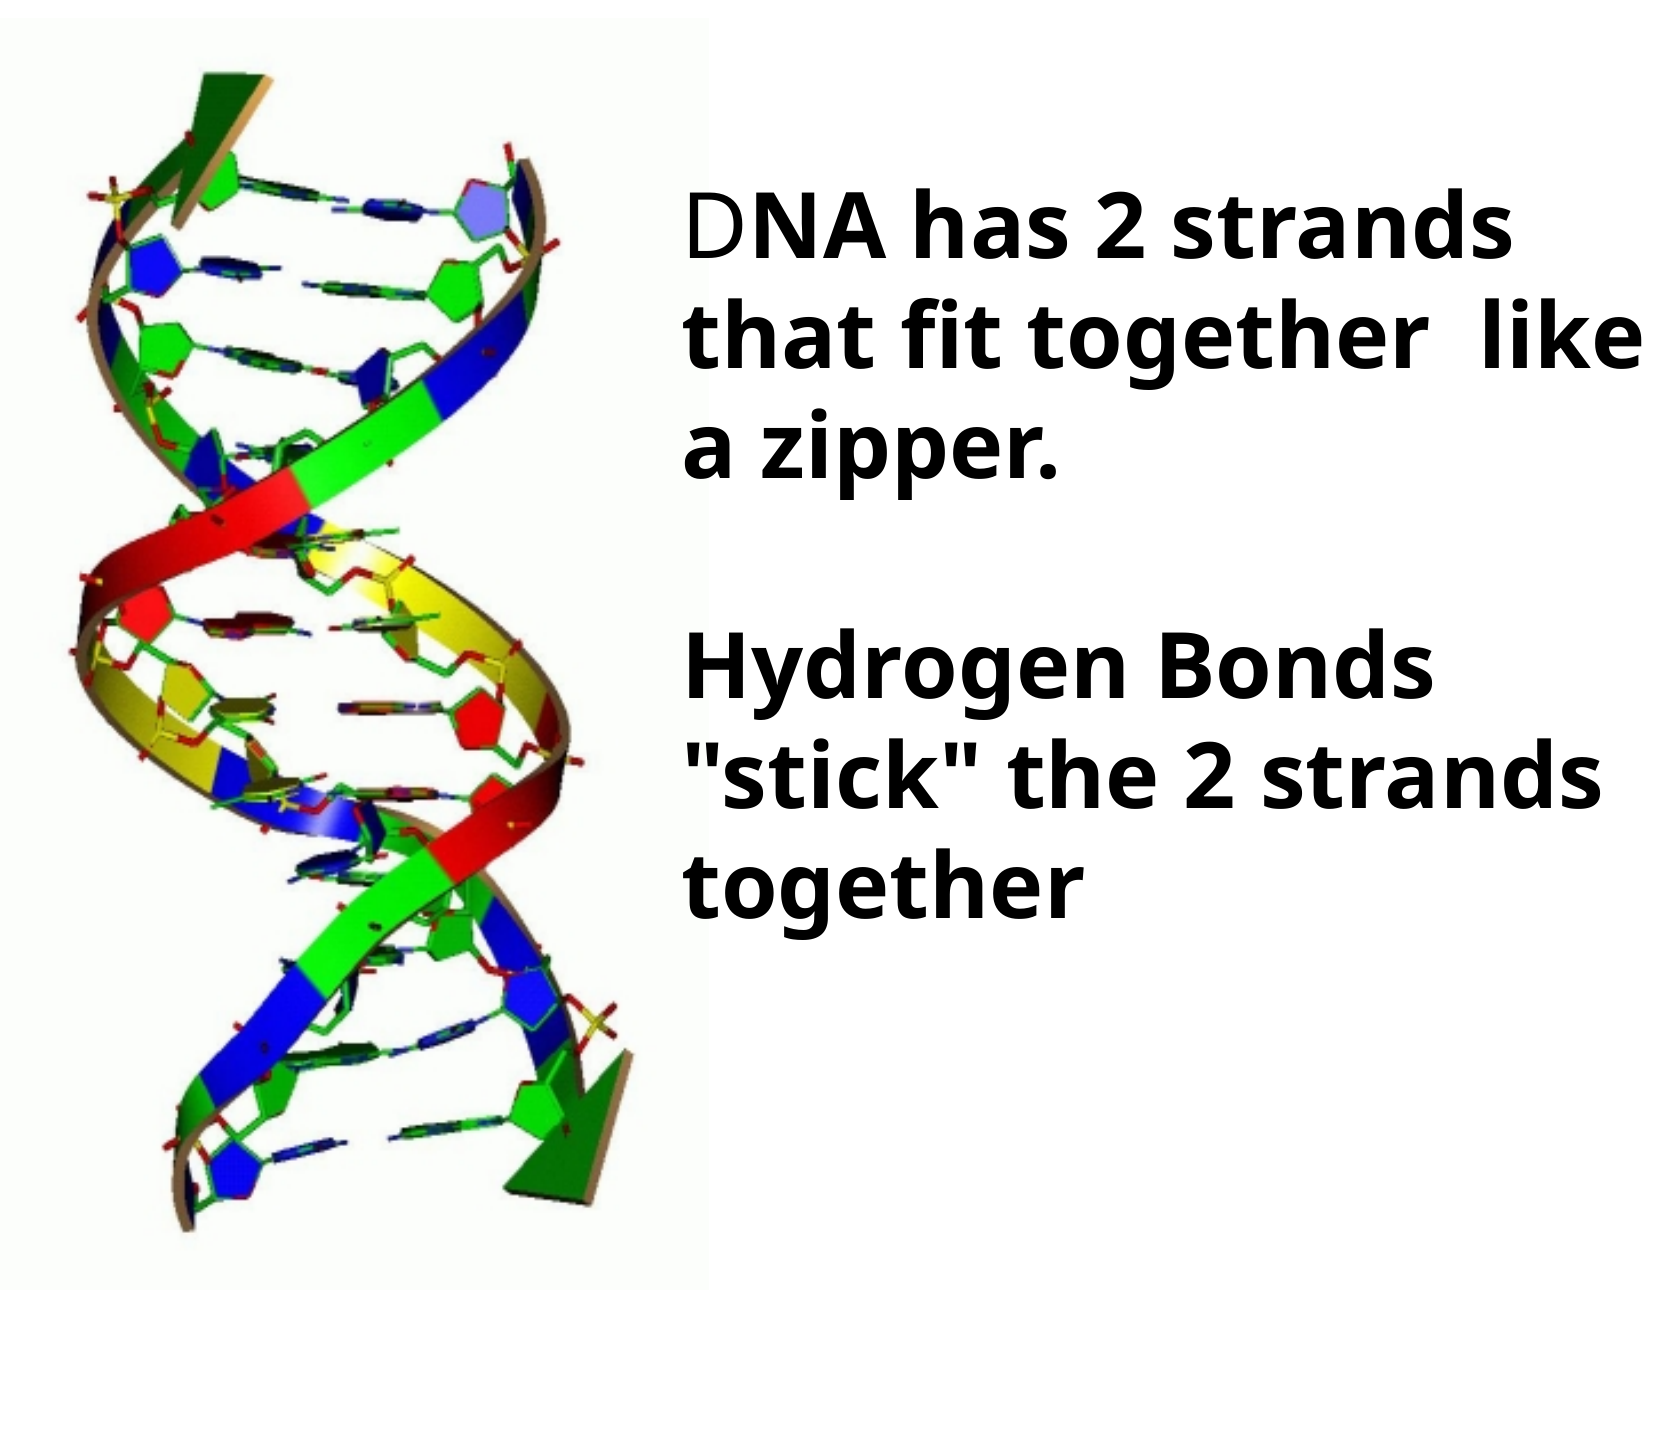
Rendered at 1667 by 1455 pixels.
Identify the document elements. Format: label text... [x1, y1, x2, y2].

text_box DNA has 2 strands that fit together like a zipper. Hydrogen Bonds "stick" the 2 strands together [714, 49, 1667, 945]
picture [0, 18, 709, 1290]
